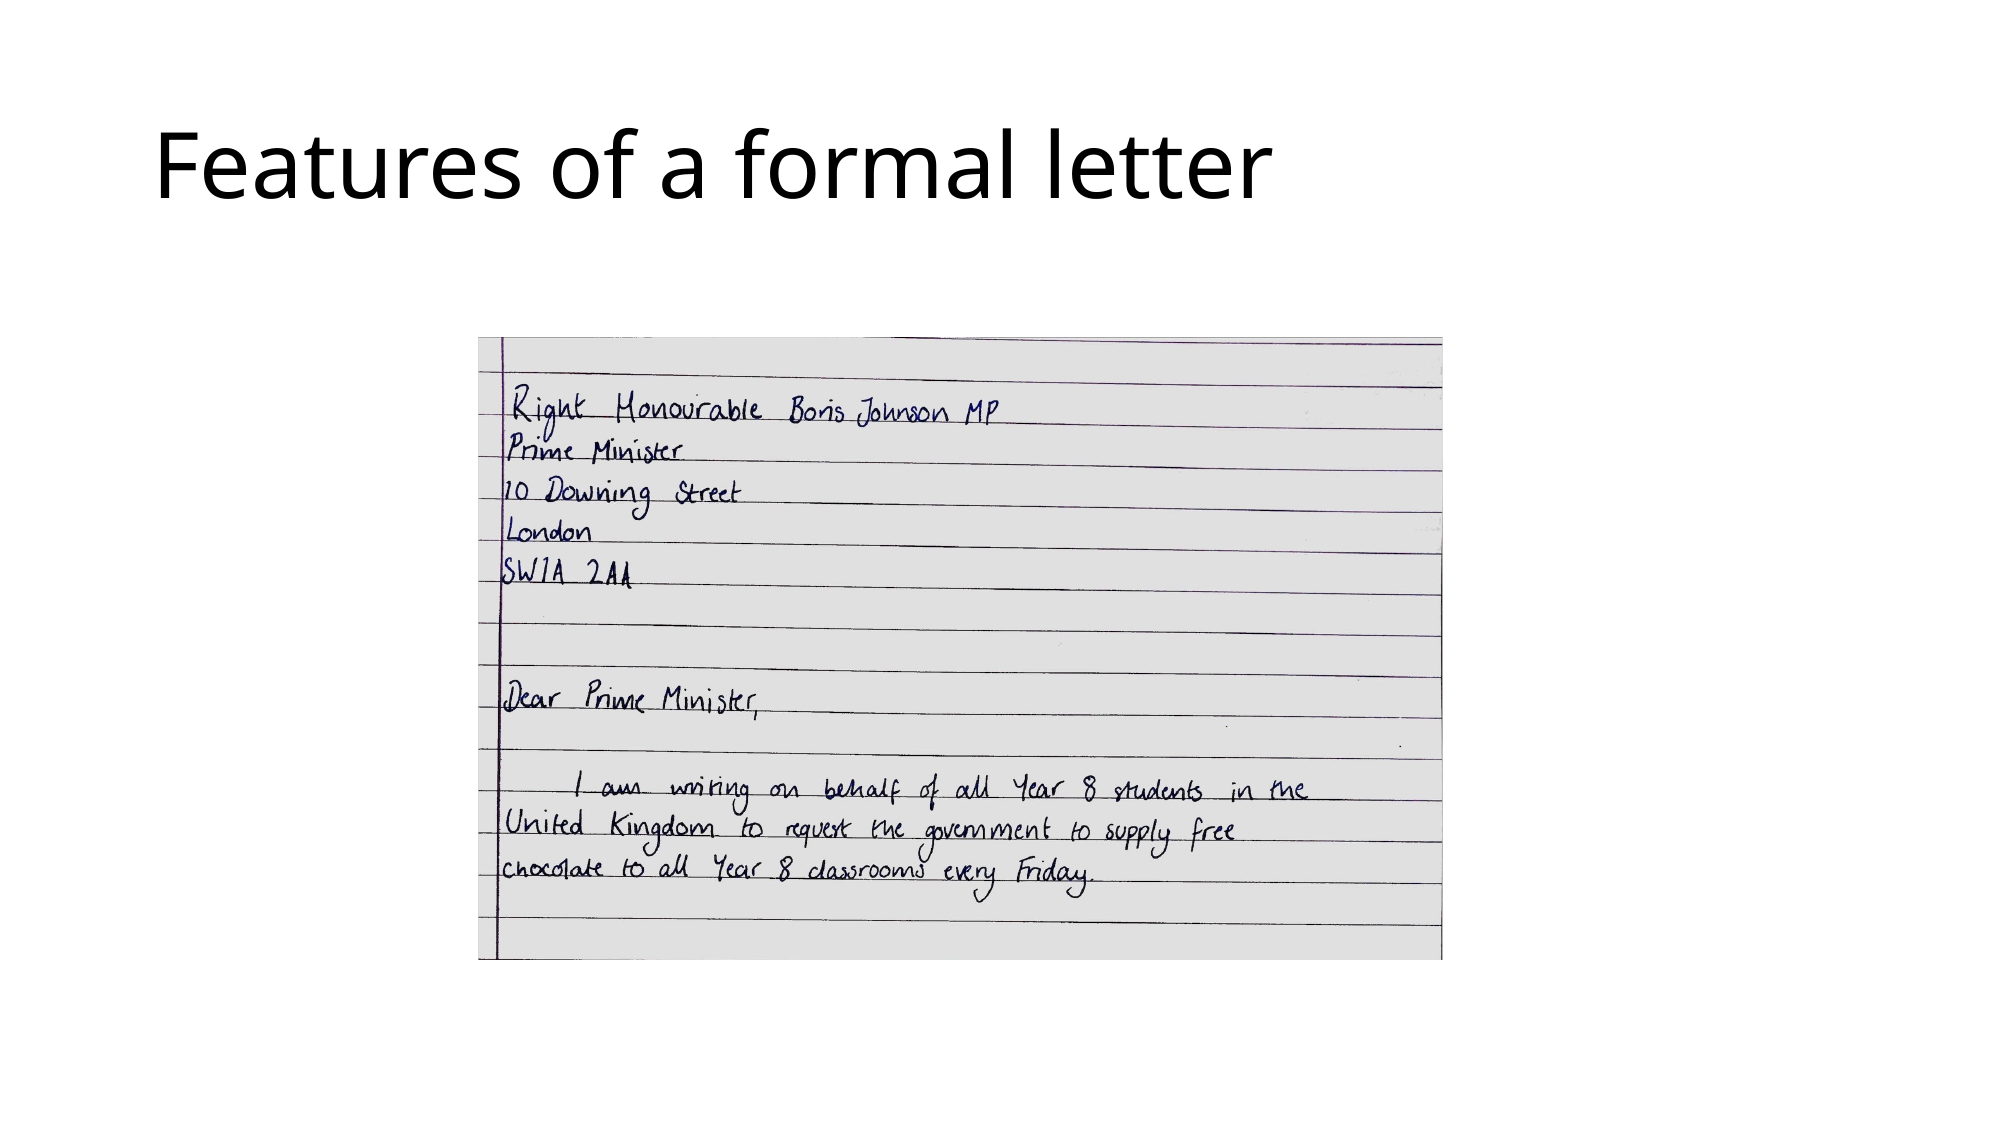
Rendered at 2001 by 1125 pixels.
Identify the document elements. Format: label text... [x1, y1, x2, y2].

title Features of a formal letter [137, 59, 1862, 278]
picture [478, 337, 1443, 960]
